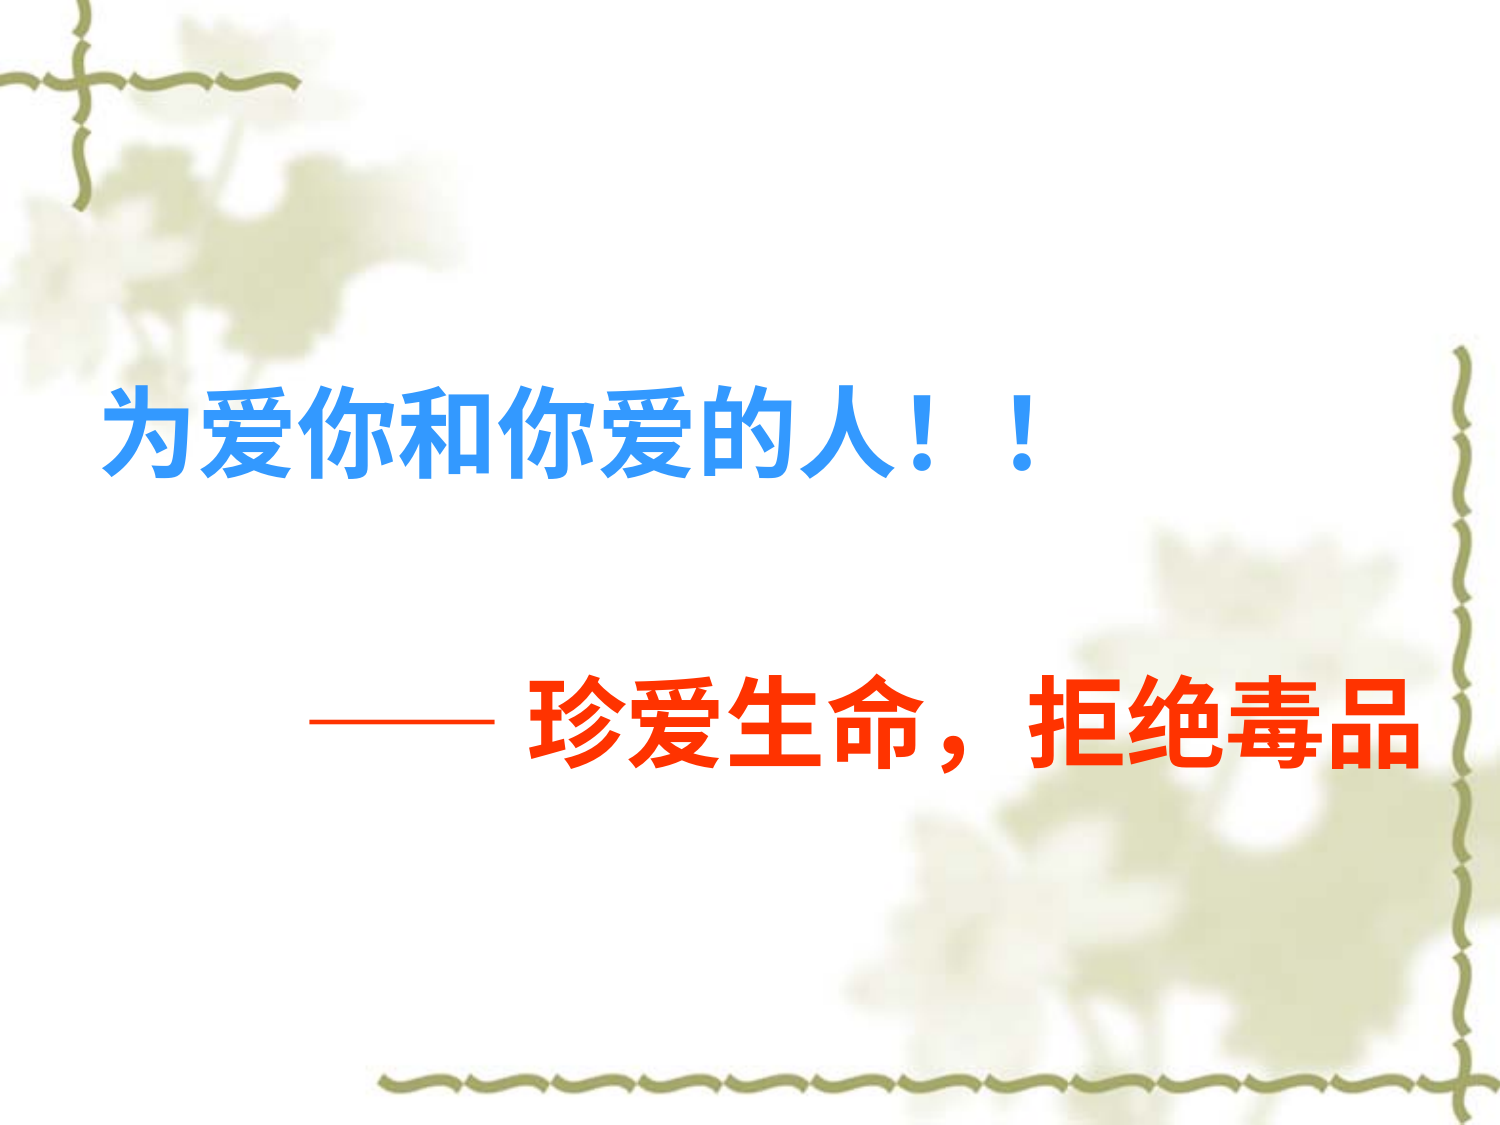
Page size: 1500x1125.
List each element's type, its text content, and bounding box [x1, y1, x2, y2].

picture [0, 0, 1500, 1125]
text_box 为爱你和你爱的人！！ ——珍爱生命，拒绝毒品 [82, 243, 1500, 788]
